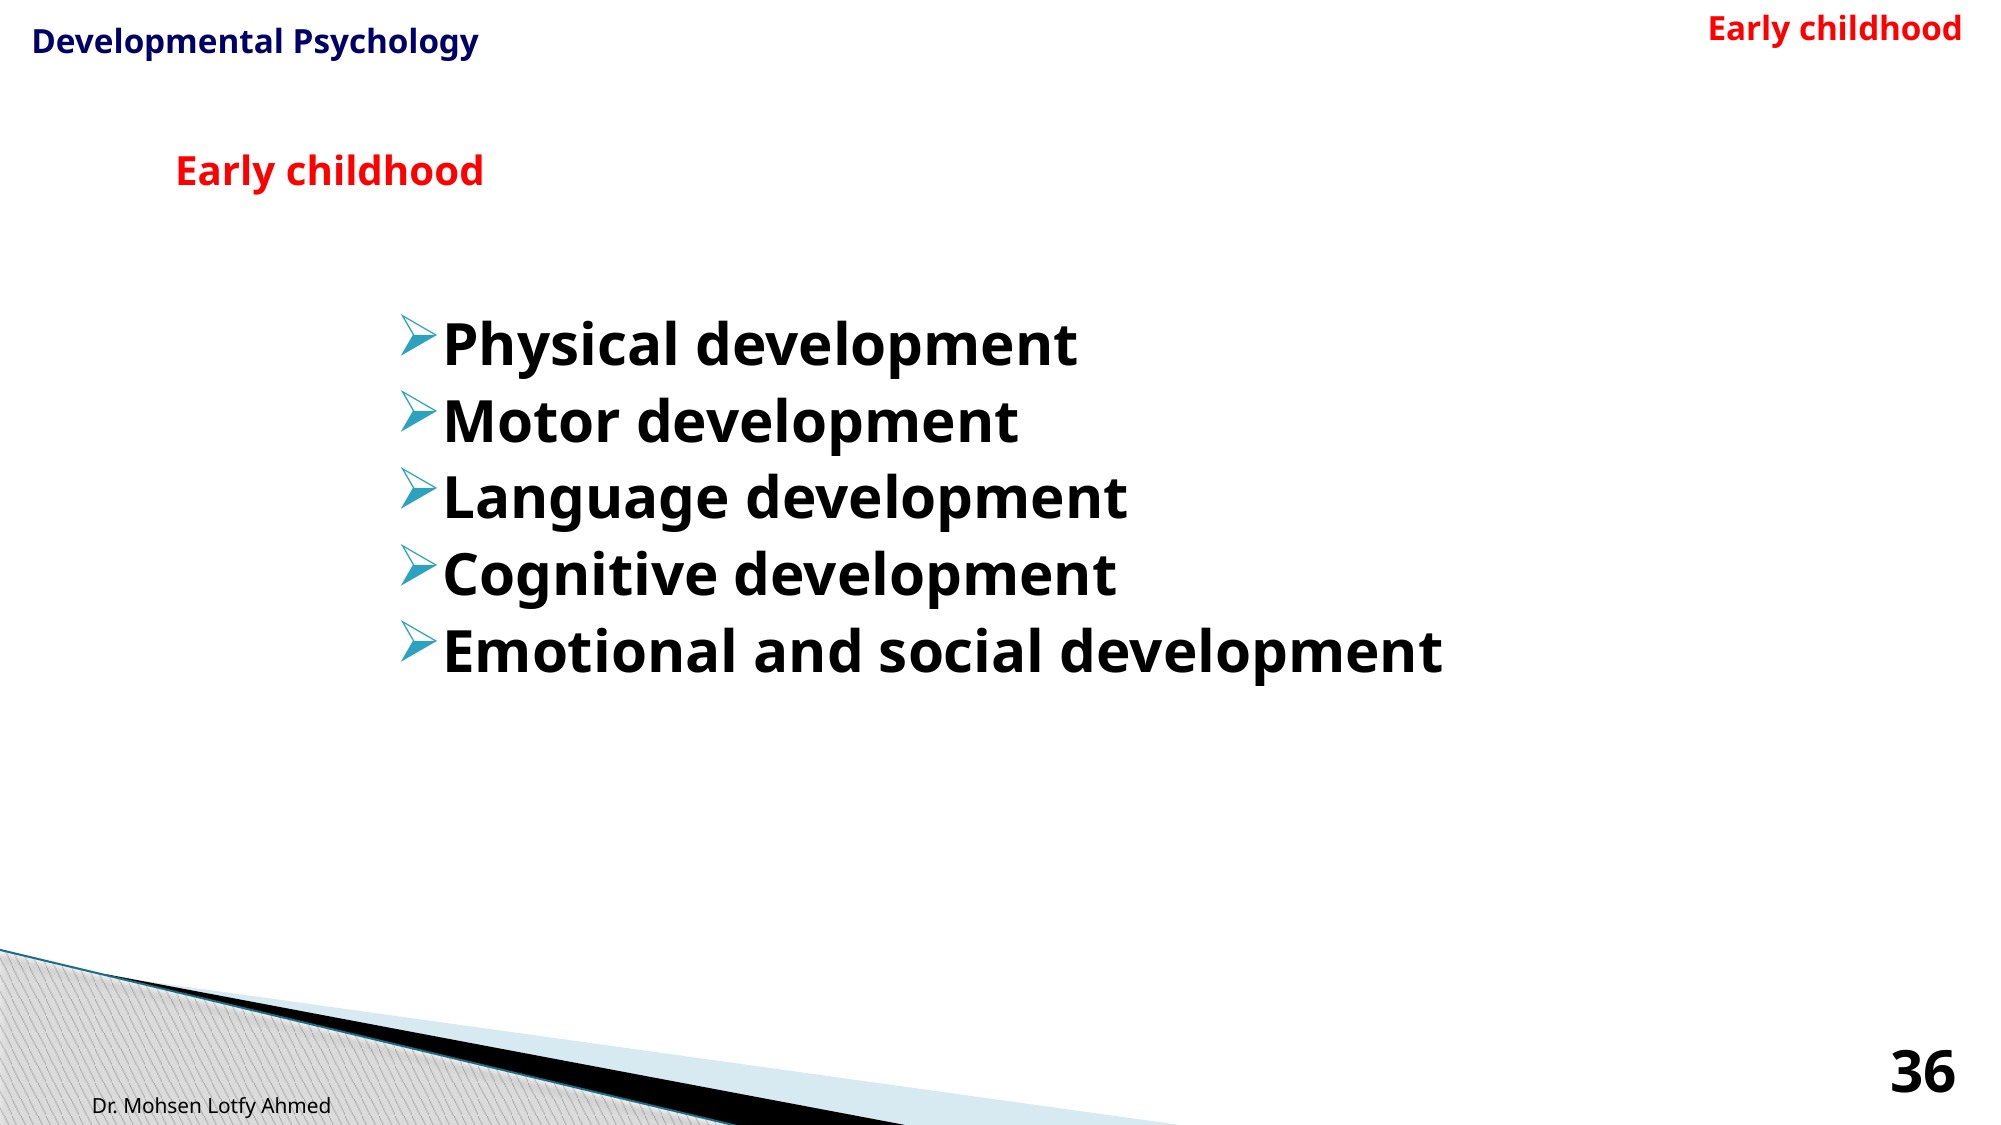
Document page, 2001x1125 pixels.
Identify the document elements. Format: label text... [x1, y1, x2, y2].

list Physical development Motor development Language development Cognitive development Emotional and social development [316, 299, 1700, 988]
footer Dr. Mohsen Lotfy Ahmed [0, 1065, 347, 1125]
text_box Early childhood [1692, 0, 2000, 55]
title Early childhood [150, 87, 1850, 250]
slide_number 36 [1833, 1016, 1972, 1112]
text_box Developmental Psychology [16, 12, 767, 68]
